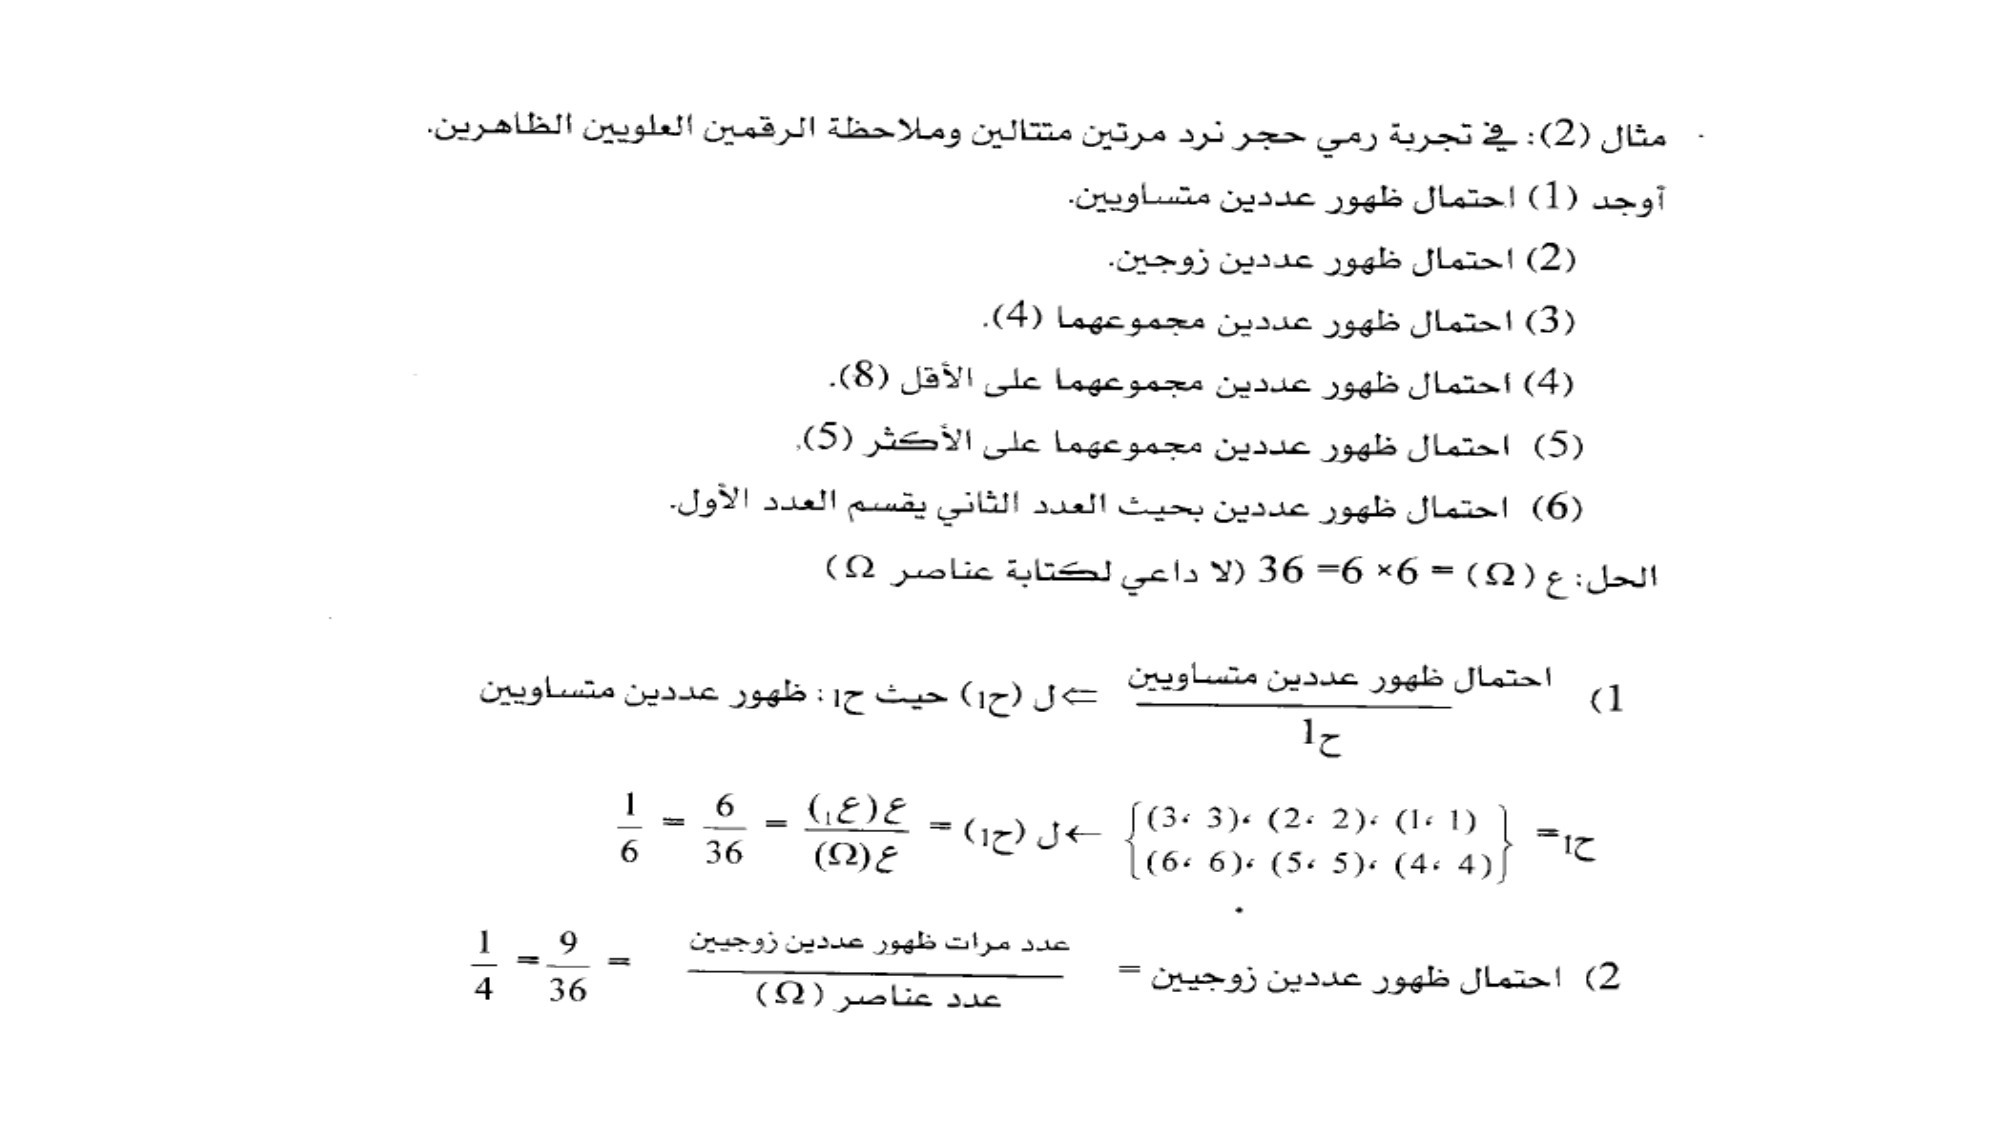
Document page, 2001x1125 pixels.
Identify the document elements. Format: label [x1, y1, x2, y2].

picture [304, 94, 1723, 1057]
